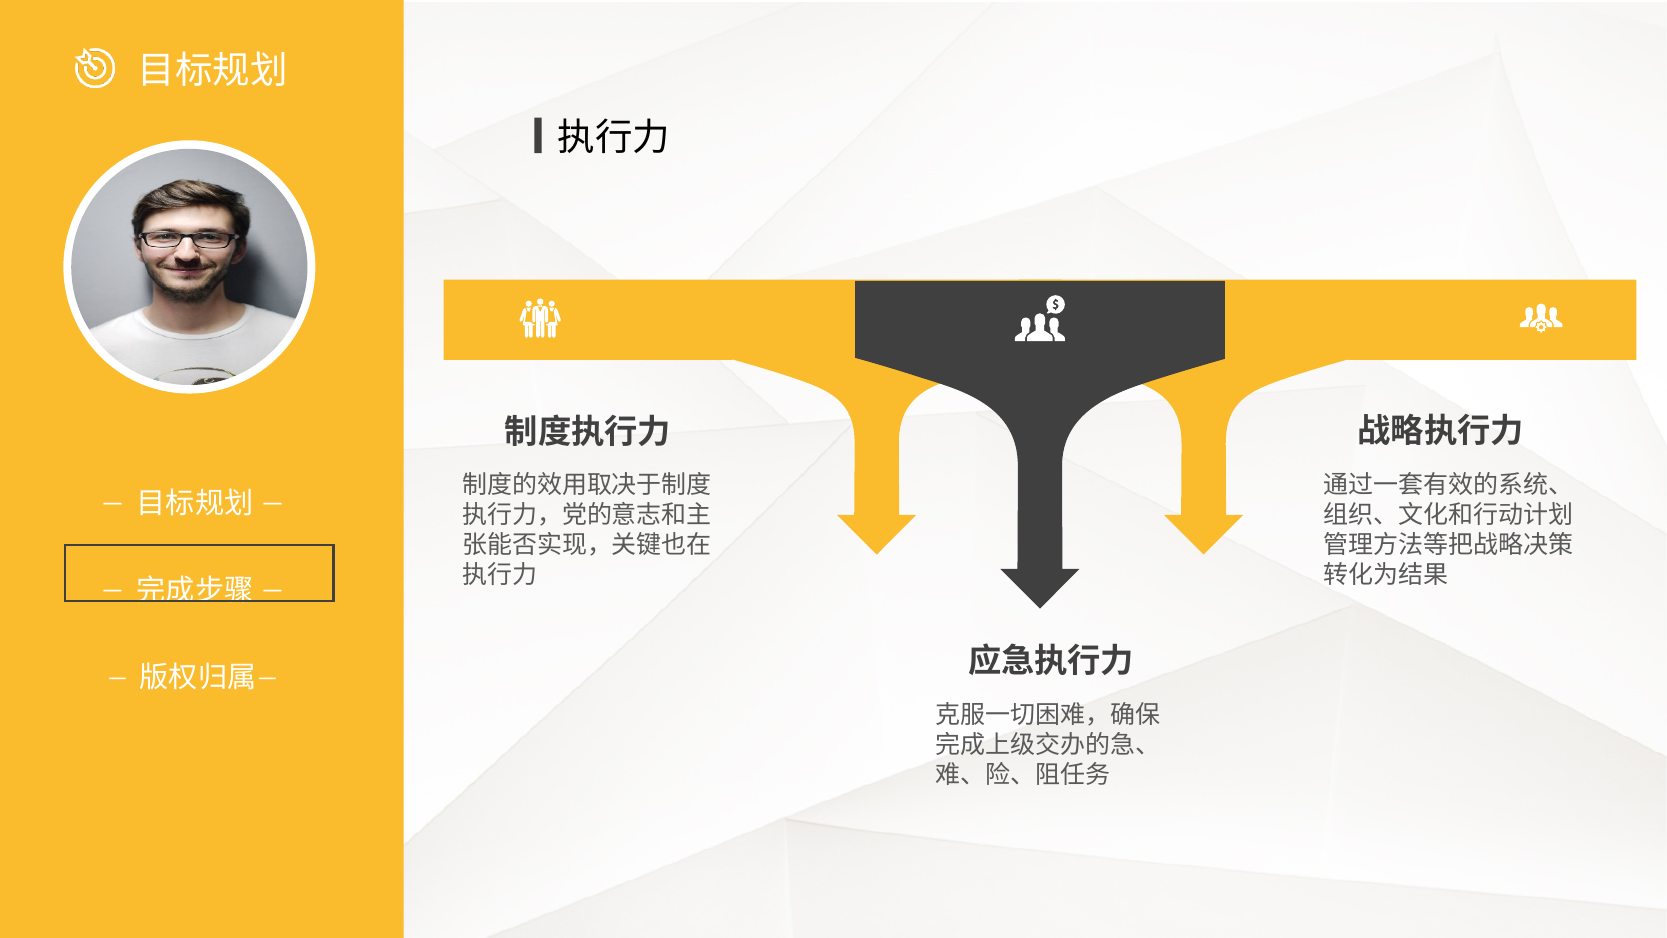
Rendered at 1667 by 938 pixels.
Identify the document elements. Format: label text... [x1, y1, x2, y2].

text_box 通过一套有效的系统、组织、文化和行动计划管理方法等把战略决策转化为结果 [1308, 555, 1608, 597]
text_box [534, 105, 687, 166]
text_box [854, 280, 1225, 609]
text_box [64, 544, 335, 602]
picture [404, 2, 1667, 938]
text_box 制度的效用取决于制度执行力，党的意志和主张能否实现，关键也在执行力 [447, 555, 732, 597]
picture [74, 47, 115, 88]
text_box 应急执行力 [953, 631, 1150, 686]
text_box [443, 279, 1062, 555]
text_box 克服一切困难，确保完成上级交办的急、难、险、阻任务 [920, 690, 1200, 796]
picture [71, 148, 308, 385]
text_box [1062, 279, 1637, 555]
